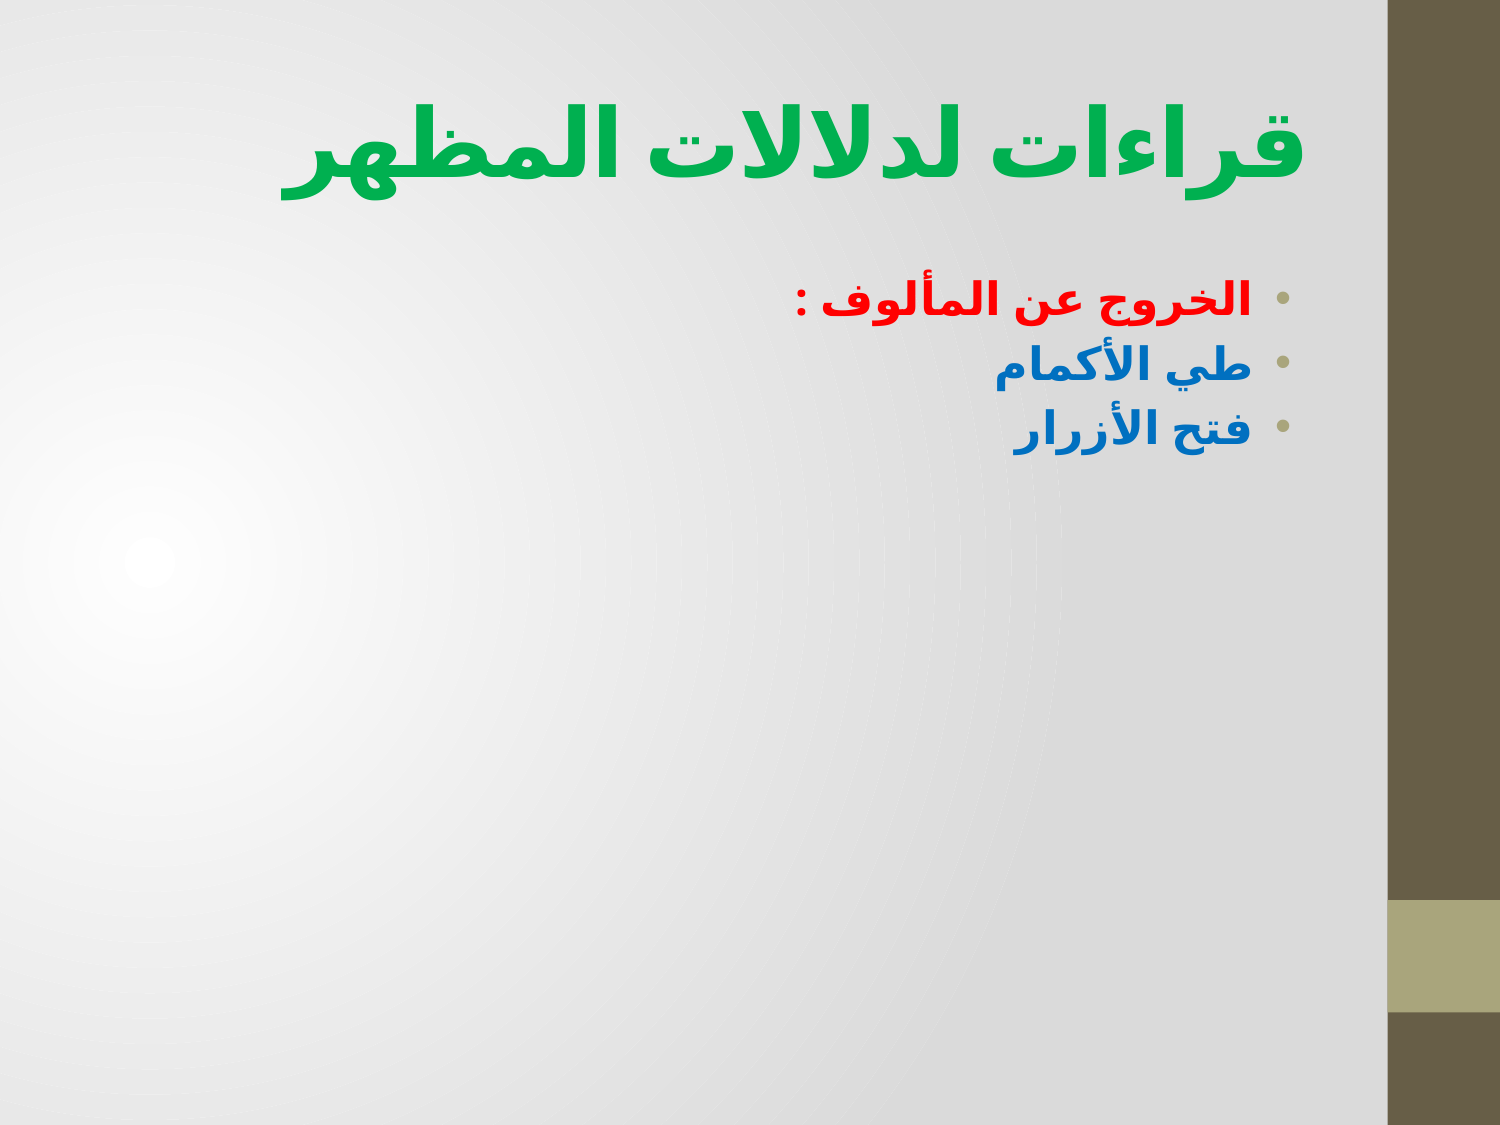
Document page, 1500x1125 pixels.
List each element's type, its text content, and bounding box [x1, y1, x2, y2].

title قراءات لدلالات المظهر [75, 45, 1325, 233]
list الخروج عن المألوف : طي الأكمام فتح الأزرار [75, 262, 1325, 1050]
